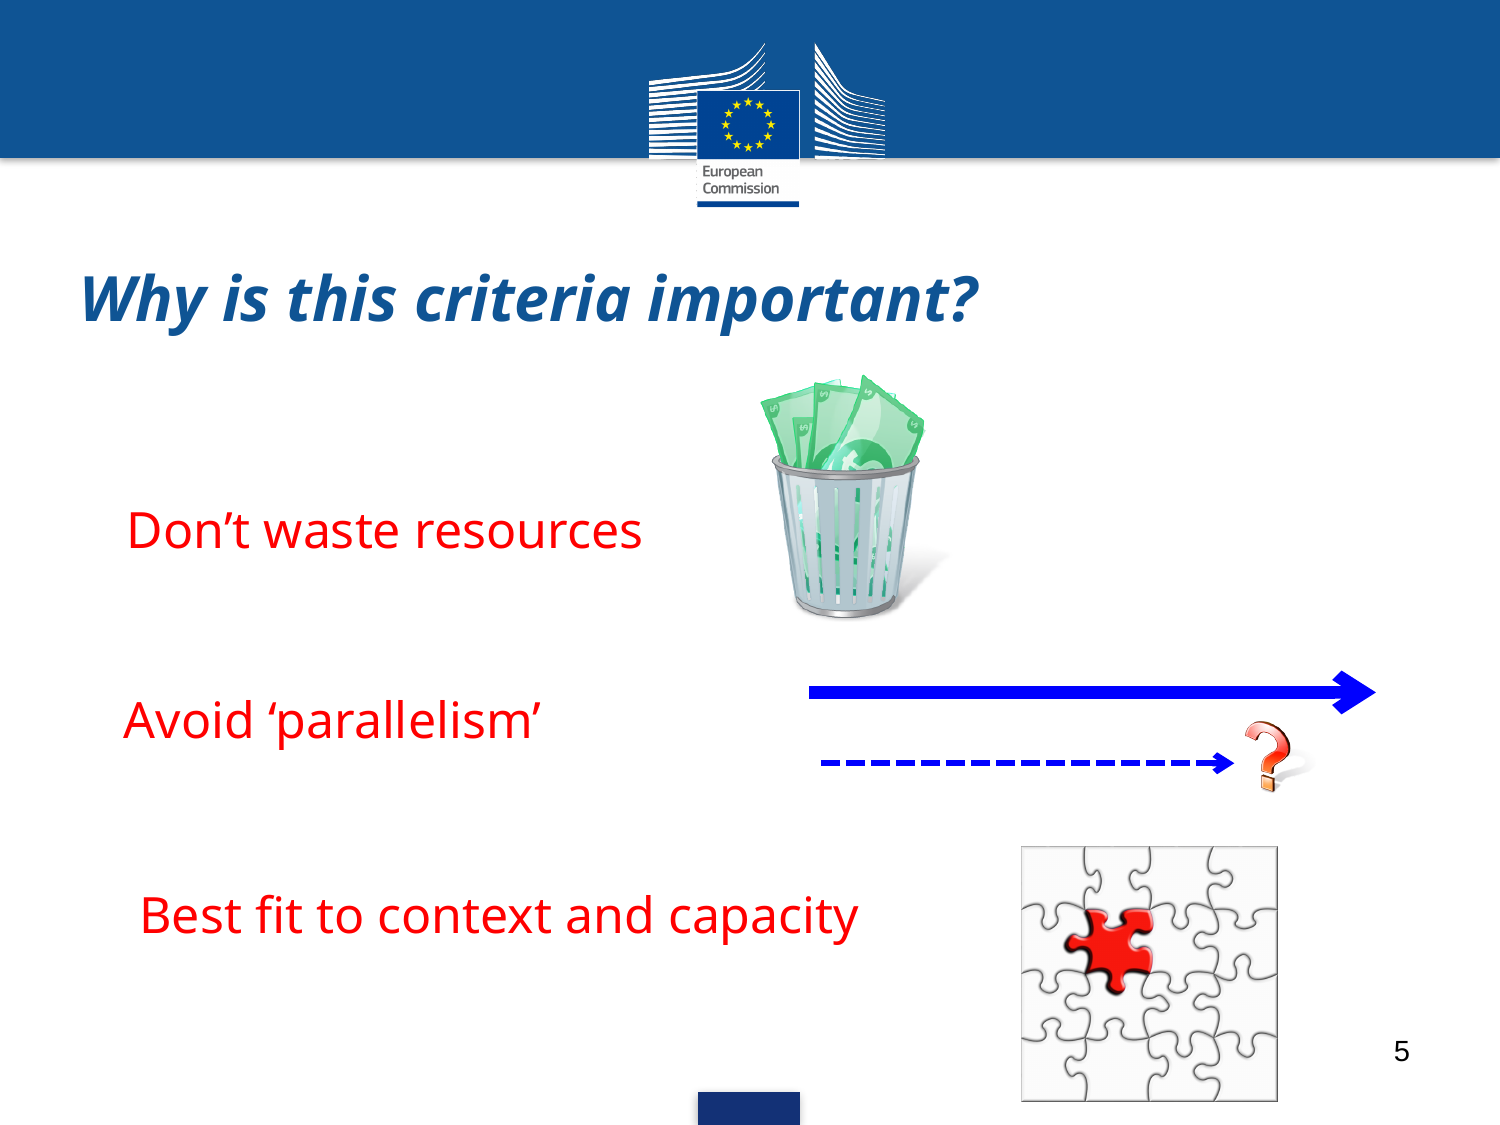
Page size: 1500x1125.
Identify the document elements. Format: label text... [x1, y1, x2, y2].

picture [1021, 845, 1278, 1102]
slide_number 5 [1281, 1024, 1425, 1103]
title Why is this criteria important? [64, 219, 1415, 374]
text_box Don’t waste resources [112, 491, 659, 567]
picture [725, 373, 975, 622]
text_box Best fit to context and capacity [124, 876, 875, 952]
picture [1234, 715, 1316, 798]
picture [649, 42, 885, 208]
text_box Avoid ‘parallelism’ [109, 680, 557, 756]
